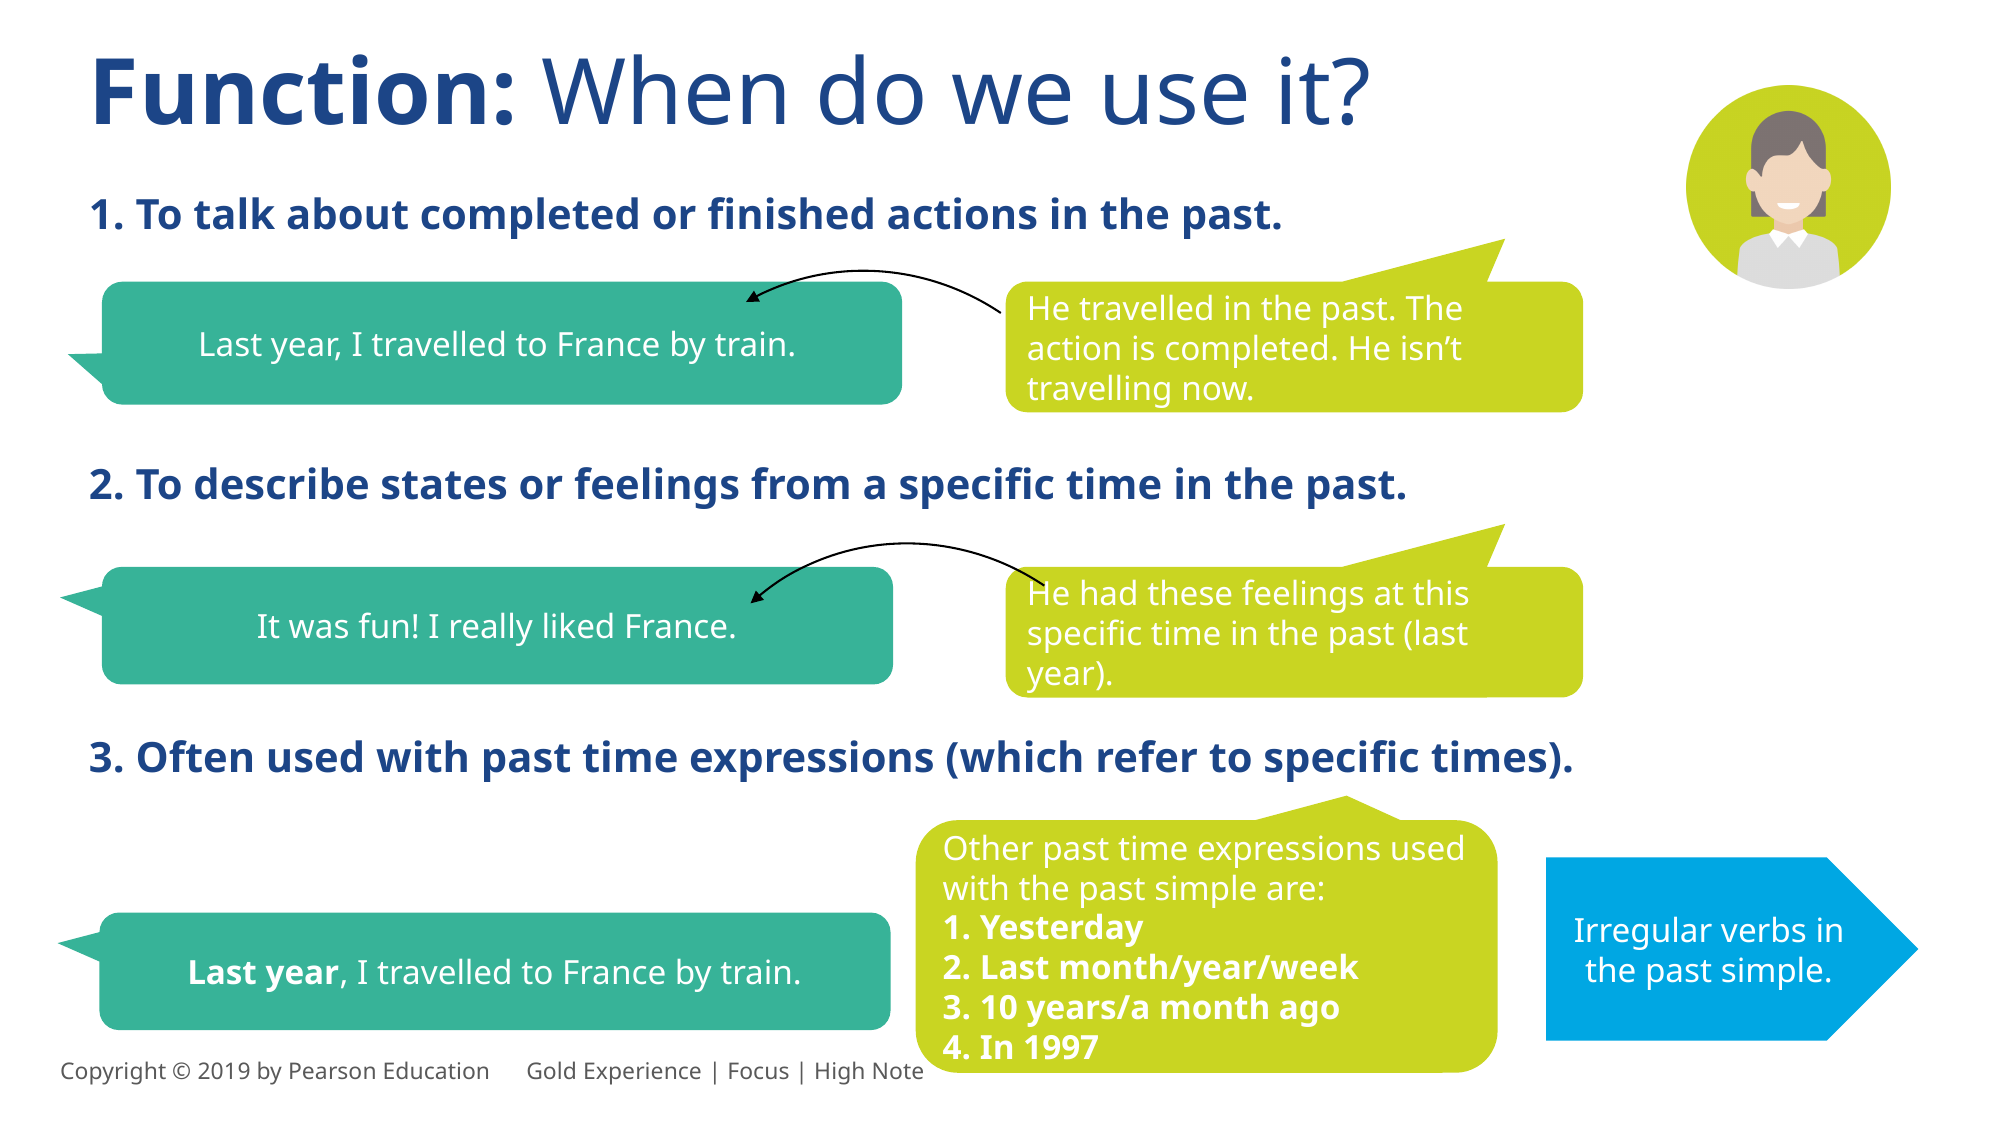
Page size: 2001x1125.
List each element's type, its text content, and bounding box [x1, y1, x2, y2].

text_box 1. To talk about completed or finished actions in the past. [73, 186, 1681, 253]
text_box Irregular verbs in the past simple. [1544, 855, 1921, 1043]
text_box He travelled in the past. The action is completed. He isn’t travelling now. [1003, 236, 1586, 415]
title Function: When do we use it? [73, 37, 1827, 186]
text_box Other past time expressions used with the past simple are: 1. Yesterday 2. Last month/year/week 3. 10 years/a month ago 4. In 1997 [913, 793, 1500, 1075]
footer Copyright © 2019 by Pearson Education Gold Experience | Focus | High Note [45, 1040, 1084, 1101]
text_box [746, 269, 1002, 506]
text_box 3. Often used with past time expressions (which refer to specific times). [73, 728, 1812, 796]
text_box 2. To describe states or feelings from a specific time in the past. [73, 456, 1795, 523]
text_box He had these feelings at this specific time in the past (last year). [1003, 521, 1586, 700]
text_box Last year, I travelled to France by train. [55, 910, 893, 1033]
picture [1686, 85, 1891, 290]
text_box Last year, I travelled to France by train. [65, 279, 810, 407]
text_box It was fun! I really liked France. [57, 564, 828, 687]
text_box [750, 542, 1045, 779]
